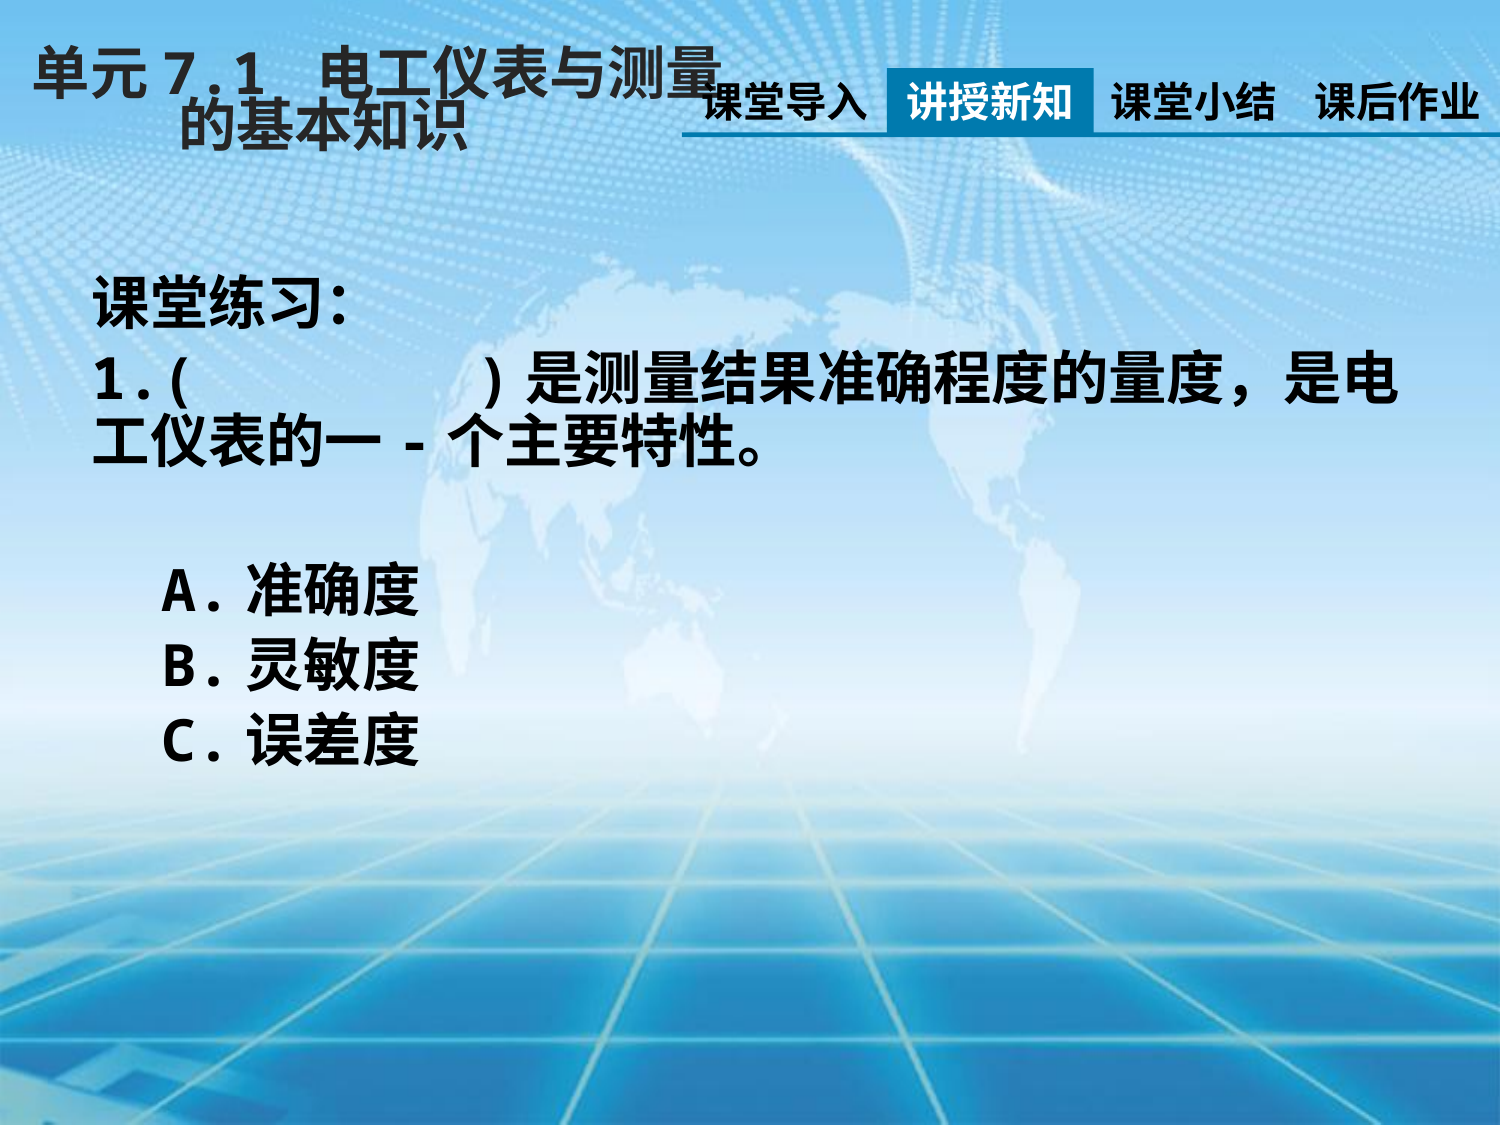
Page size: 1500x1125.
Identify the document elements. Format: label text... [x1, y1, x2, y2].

text_box 课堂练习： 1.( )是测量结果准确程度的量度，是电工仪表的一-个主要特性。 A.准确度 B.灵敏度 C.误差度 [76, 267, 1424, 1010]
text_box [16, 46, 1500, 168]
picture [0, 0, 1500, 1125]
